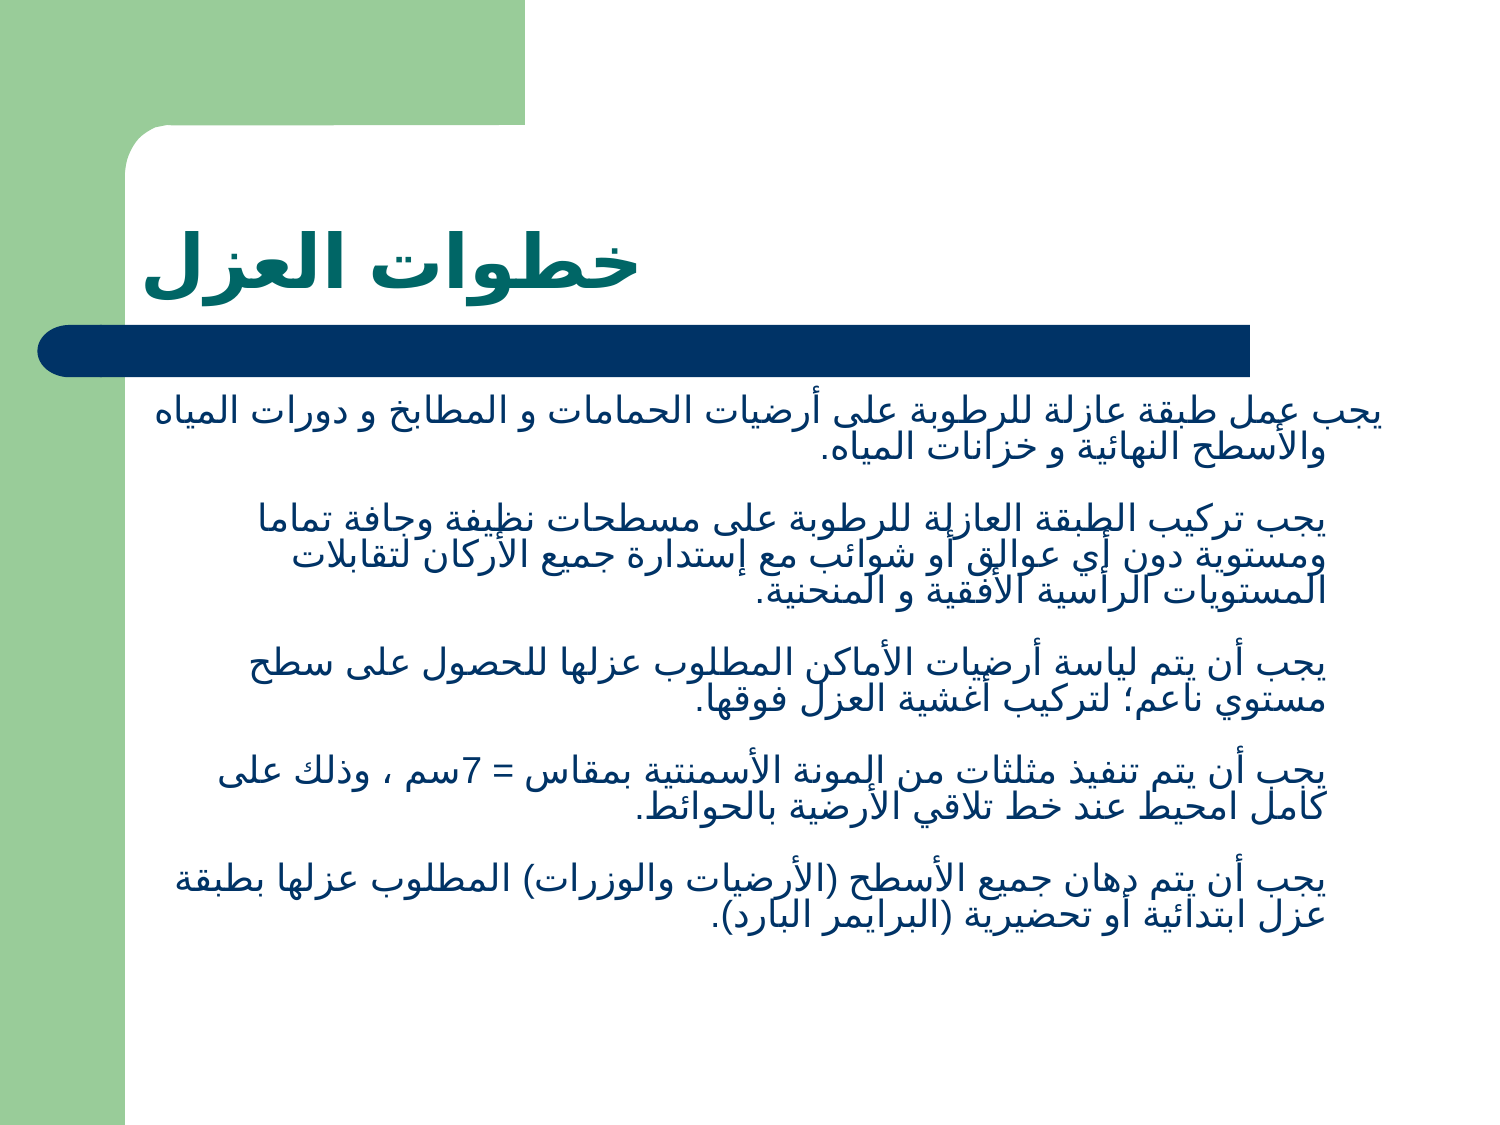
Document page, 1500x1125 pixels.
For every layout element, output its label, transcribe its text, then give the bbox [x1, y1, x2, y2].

list يجب عمل طبقة عازلة للرطوبة على أرضيات الحمامات و المطابخ و دورات المياه والأسطح النهائية و خزانات المياه. يجب تركيب الطبقة العازلة للرطوبة على مسطحات نظيفة وجافة تماما ومستوية دون أي عوالق أو شوائب مع إستدارة جميع الأركان لتقابلات المستويات الرأسية الأفقية و المنحنية. يجب أن يتم لياسة أرضيات الأماكن المطلوب عزلها للحصول على سطح مستوي ناعم؛ لتركيب أغشية العزل فوقها. يجب أن يتم تنفيذ مثلثات من المونة الأسمنتية بمقاس = 7سم ، وذلك على كامل امحيط عند خط تلاقي الأرضية بالحوائط. يجب أن يتم دهان جميع الأسطح (الأرضيات والوزرات) المطلوب عزلها بطبقة عزل ابتدائية أو تحضيرية (البرايمر البارد). [137, 387, 1400, 999]
title خطوات العزل [125, 125, 1425, 313]
